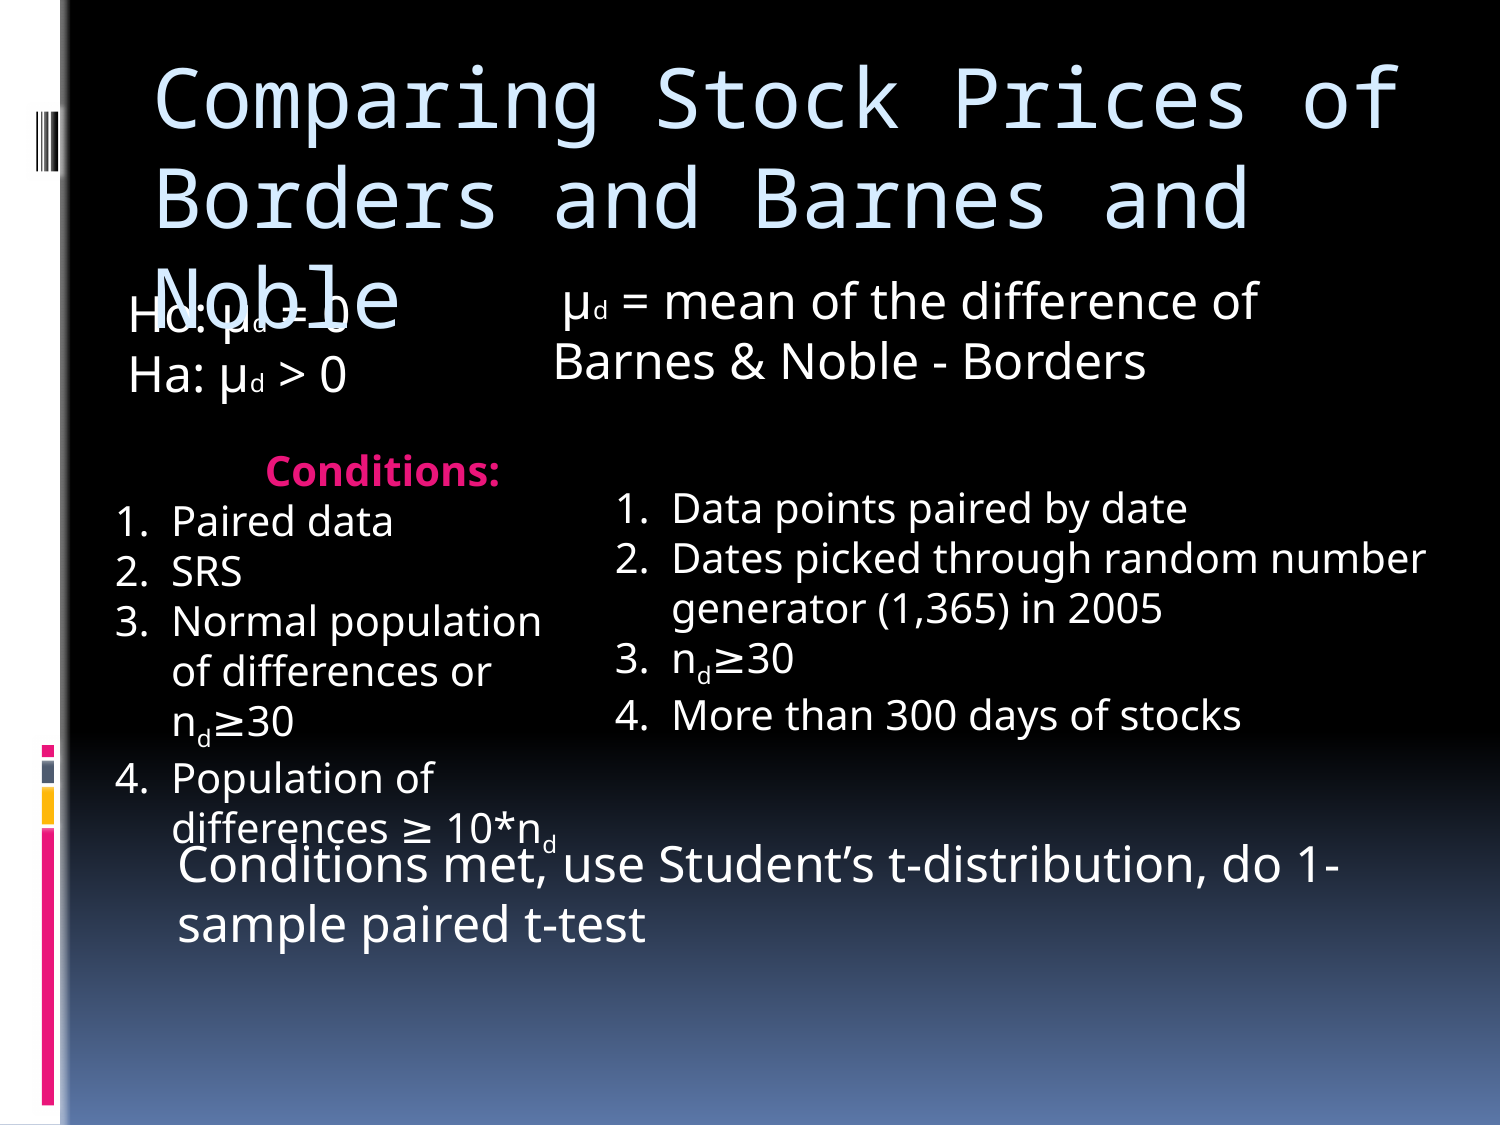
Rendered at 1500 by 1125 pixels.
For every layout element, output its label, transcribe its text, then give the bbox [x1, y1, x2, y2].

text_box Ho: μd = 0 Ha: μd > 0 [112, 274, 425, 410]
text_box μd = mean of the difference of Barnes & Noble - Borders [537, 262, 1275, 398]
text_box Comparing Stock Prices of Borders and Barnes and Noble [137, 37, 1500, 188]
text_box Conditions: Paired data SRS Normal population of differences or nd≥30 Population of differences ≥ 10*nd [99, 437, 575, 967]
text_box Conditions met, use Student’s t-distribution, do 1-sample paired t-test [162, 824, 1375, 960]
text_box Data points paired by date Dates picked through random number generator (1,365) in 2005 nd≥30 More than 300 days of stocks [600, 474, 1450, 797]
text_box [112, 0, 1500, 238]
